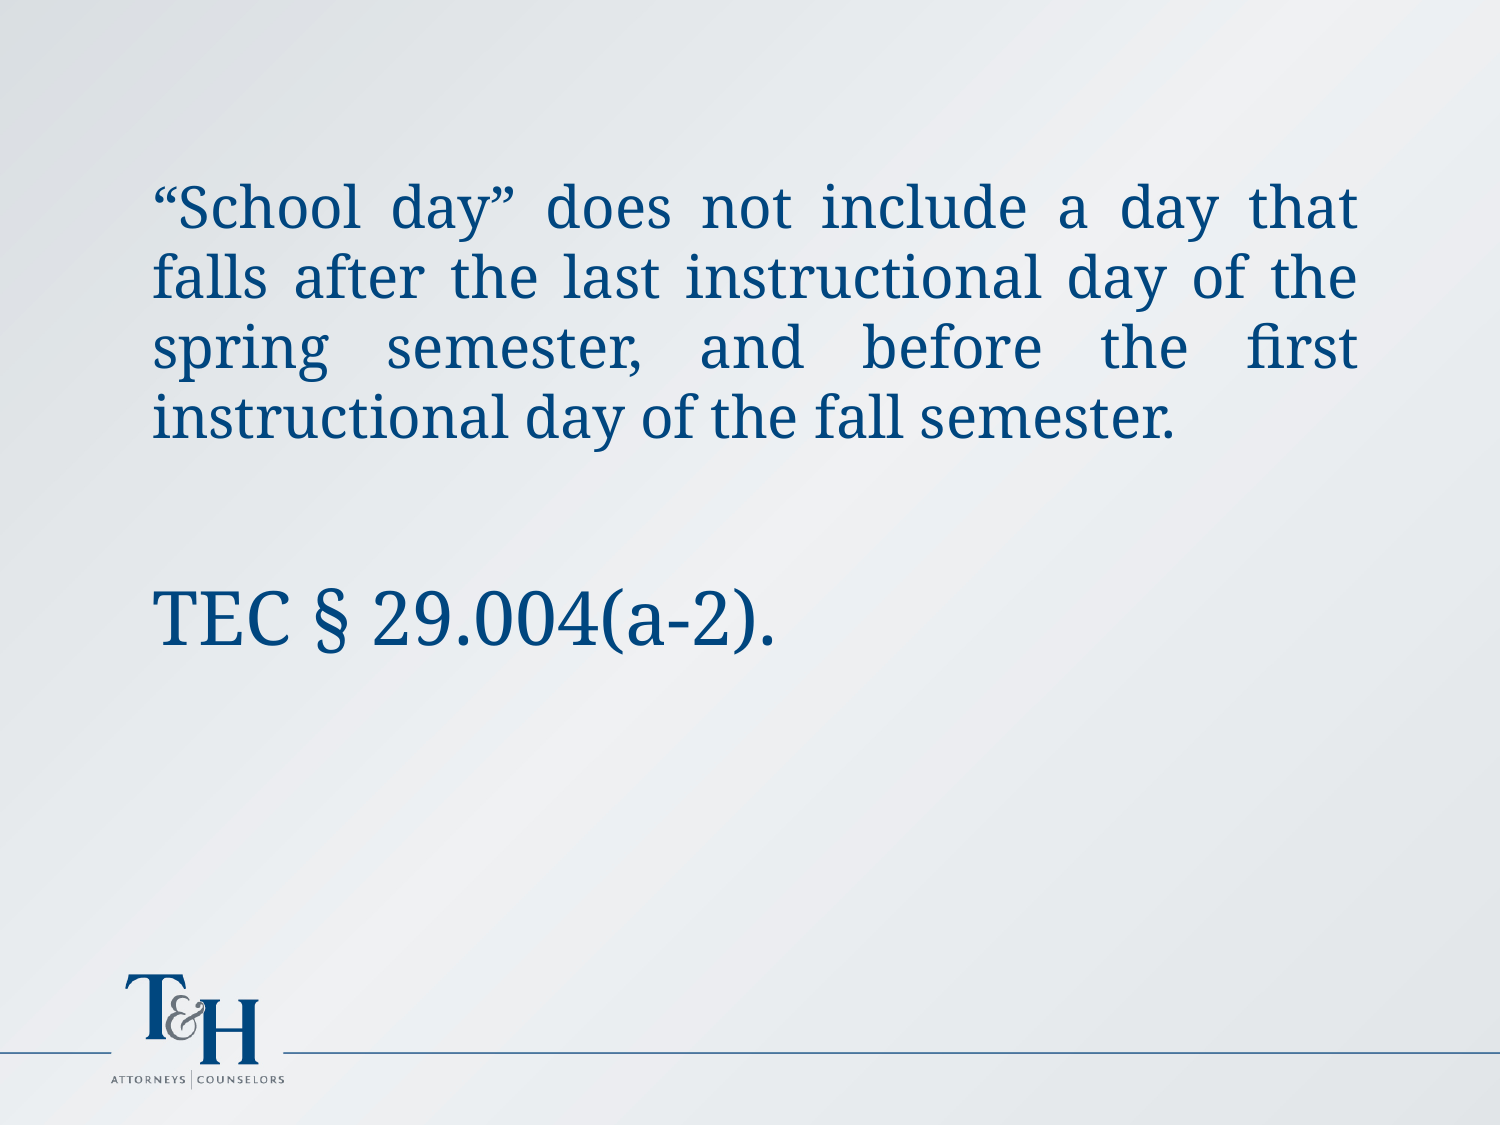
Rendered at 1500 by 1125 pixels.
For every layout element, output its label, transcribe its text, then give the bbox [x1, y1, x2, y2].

picture [0, 0, 1500, 1125]
list “School day” does not include a day that falls after the last instructional day of the spring semester, and before the first instructional day of the fall semester. TEC § 29.004(a-2). [137, 162, 1376, 938]
